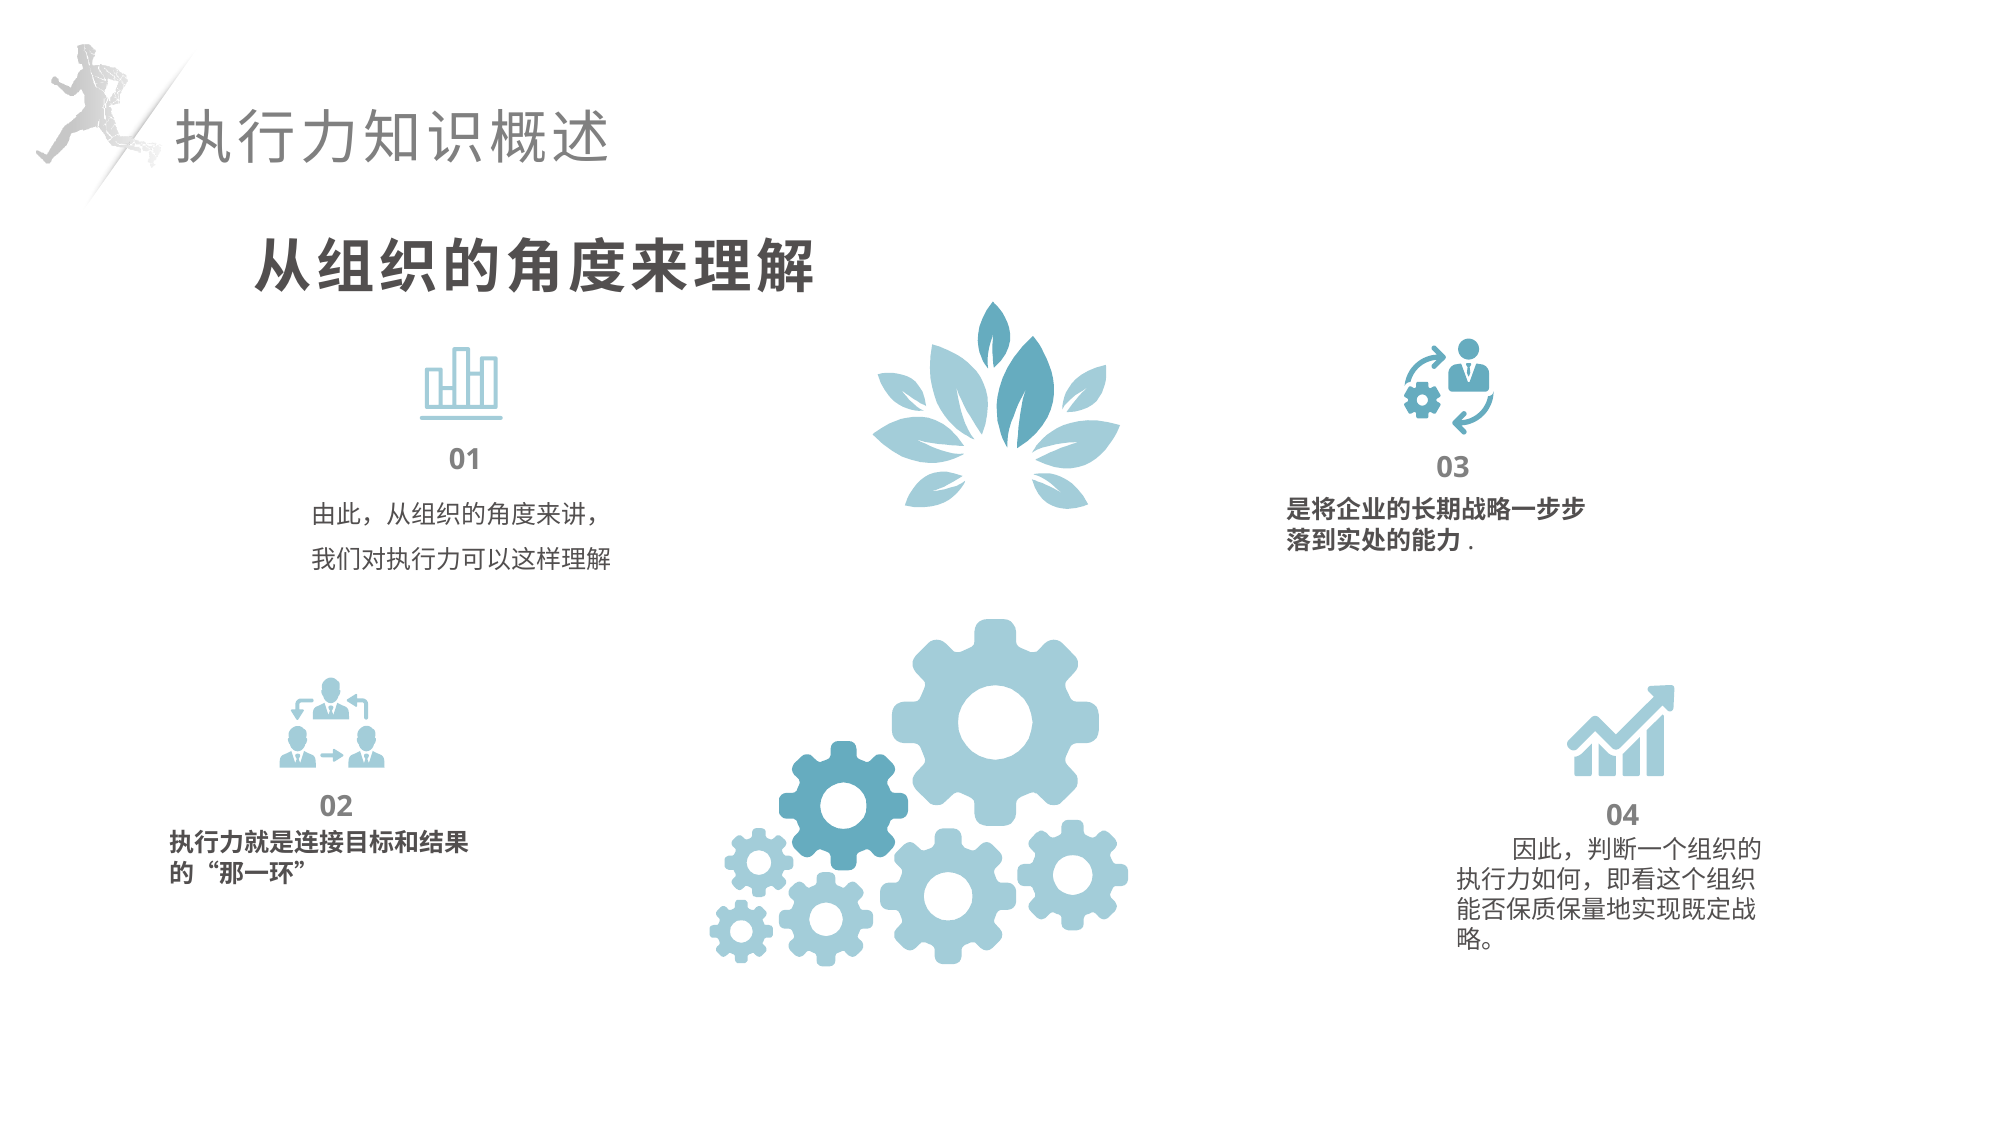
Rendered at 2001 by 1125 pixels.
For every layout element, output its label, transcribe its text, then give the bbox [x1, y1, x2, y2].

text_box [724, 828, 794, 898]
text_box 01 [434, 432, 498, 483]
text_box [996, 336, 1054, 449]
text_box 执行力就是连接目标和结果的“那一环” [155, 817, 509, 895]
text_box [1062, 364, 1107, 413]
text_box [1017, 819, 1129, 931]
text_box 02 [304, 780, 368, 831]
text_box [977, 301, 1011, 369]
text_box [709, 899, 773, 964]
text_box 由此，从组织的角度来讲，我们对执行力可以这样理解 [284, 475, 639, 581]
text_box [929, 344, 988, 440]
text_box [1031, 420, 1121, 469]
text_box 是将企业的长期战略一步步落到实处的能力. [1271, 484, 1626, 562]
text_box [1404, 338, 1494, 435]
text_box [131, 8, 622, 244]
text_box [663, 444, 999, 956]
text_box [1031, 473, 1089, 509]
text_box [279, 677, 385, 768]
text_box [1567, 685, 1675, 777]
text_box [904, 471, 966, 508]
text_box [877, 372, 927, 411]
text_box [872, 416, 965, 463]
picture [30, 32, 169, 225]
text_box [880, 828, 1017, 965]
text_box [419, 347, 503, 420]
text_box 04 [1591, 788, 1655, 839]
text_box 从组织的角度来理解 [210, 223, 859, 305]
text_box 03 [1421, 441, 1485, 491]
text_box [779, 741, 909, 871]
text_box 因此，判断一个组织的执行力如何，即看这个组织能否保质保量地实现既定战略。 [1441, 826, 1796, 961]
text_box [778, 872, 874, 967]
text_box [891, 619, 1099, 826]
